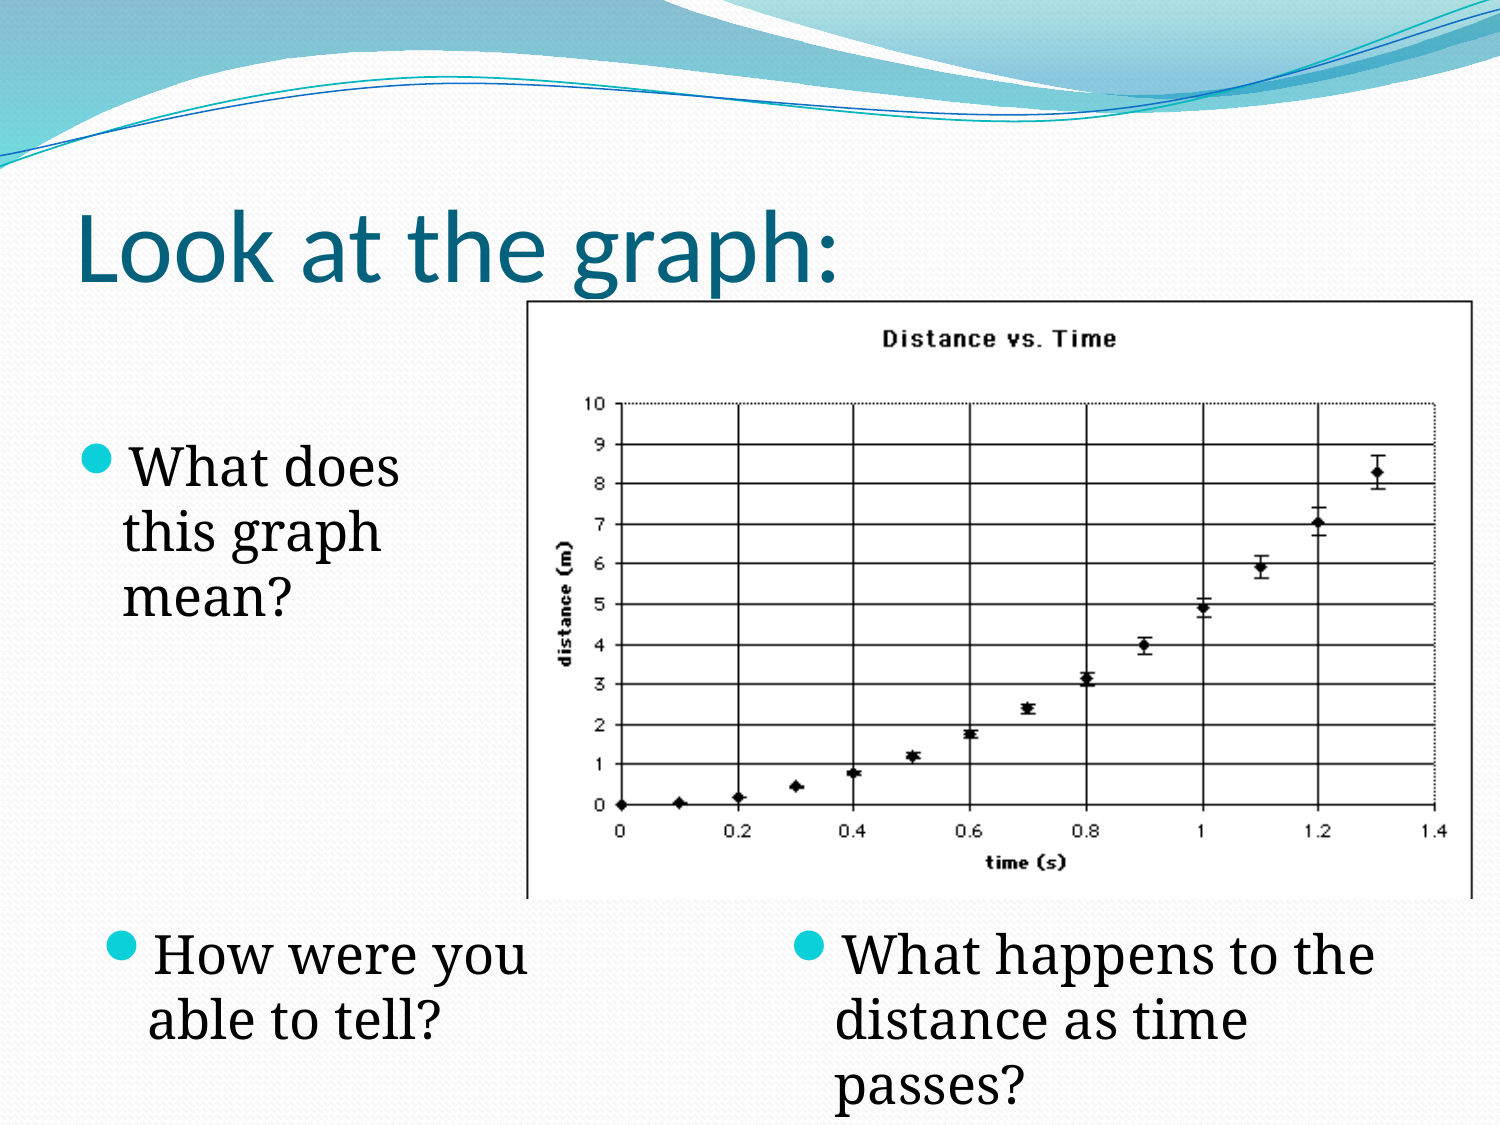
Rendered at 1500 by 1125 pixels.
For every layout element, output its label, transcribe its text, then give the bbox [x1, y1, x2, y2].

title Look at the graph: [75, 115, 1425, 303]
list What does this graph mean? [62, 425, 500, 800]
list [524, 299, 1476, 899]
text_box What happens to the distance as time passes? [774, 912, 1425, 1125]
text_box How were you able to tell? [87, 912, 600, 1125]
